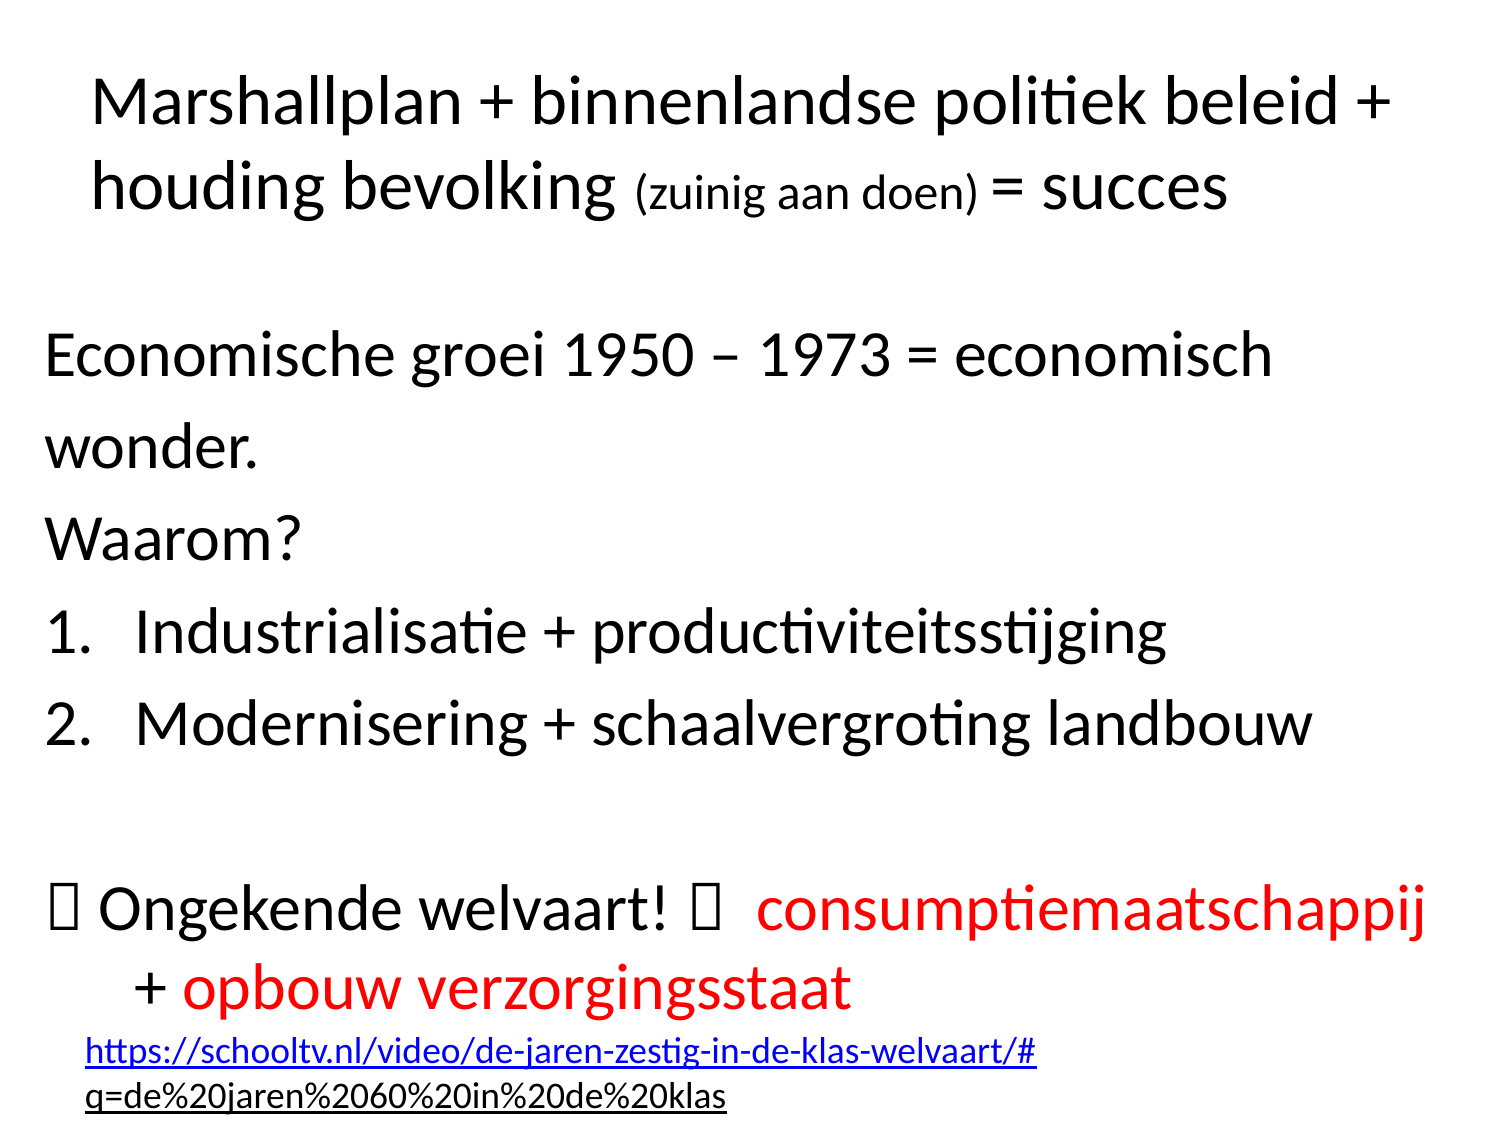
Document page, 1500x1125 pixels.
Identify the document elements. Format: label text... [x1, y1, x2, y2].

list Economische groei 1950 – 1973 = economisch wonder. Waarom? Industrialisatie + productiviteitsstijging Modernisering + schaalvergroting landbouw  Ongekende welvaart!  consumptiemaatschappij + opbouw verzorgingsstaat [29, 302, 1453, 1046]
title Marshallplan + binnenlandse politiek beleid + houding bevolking (zuinig aan doen) = succes [75, 45, 1425, 233]
text_box https://schooltv.nl/video/de-jaren-zestig-in-de-klas-welvaart/#q=de%20jaren%2060%20in%20de%20klas [70, 1018, 1470, 1124]
